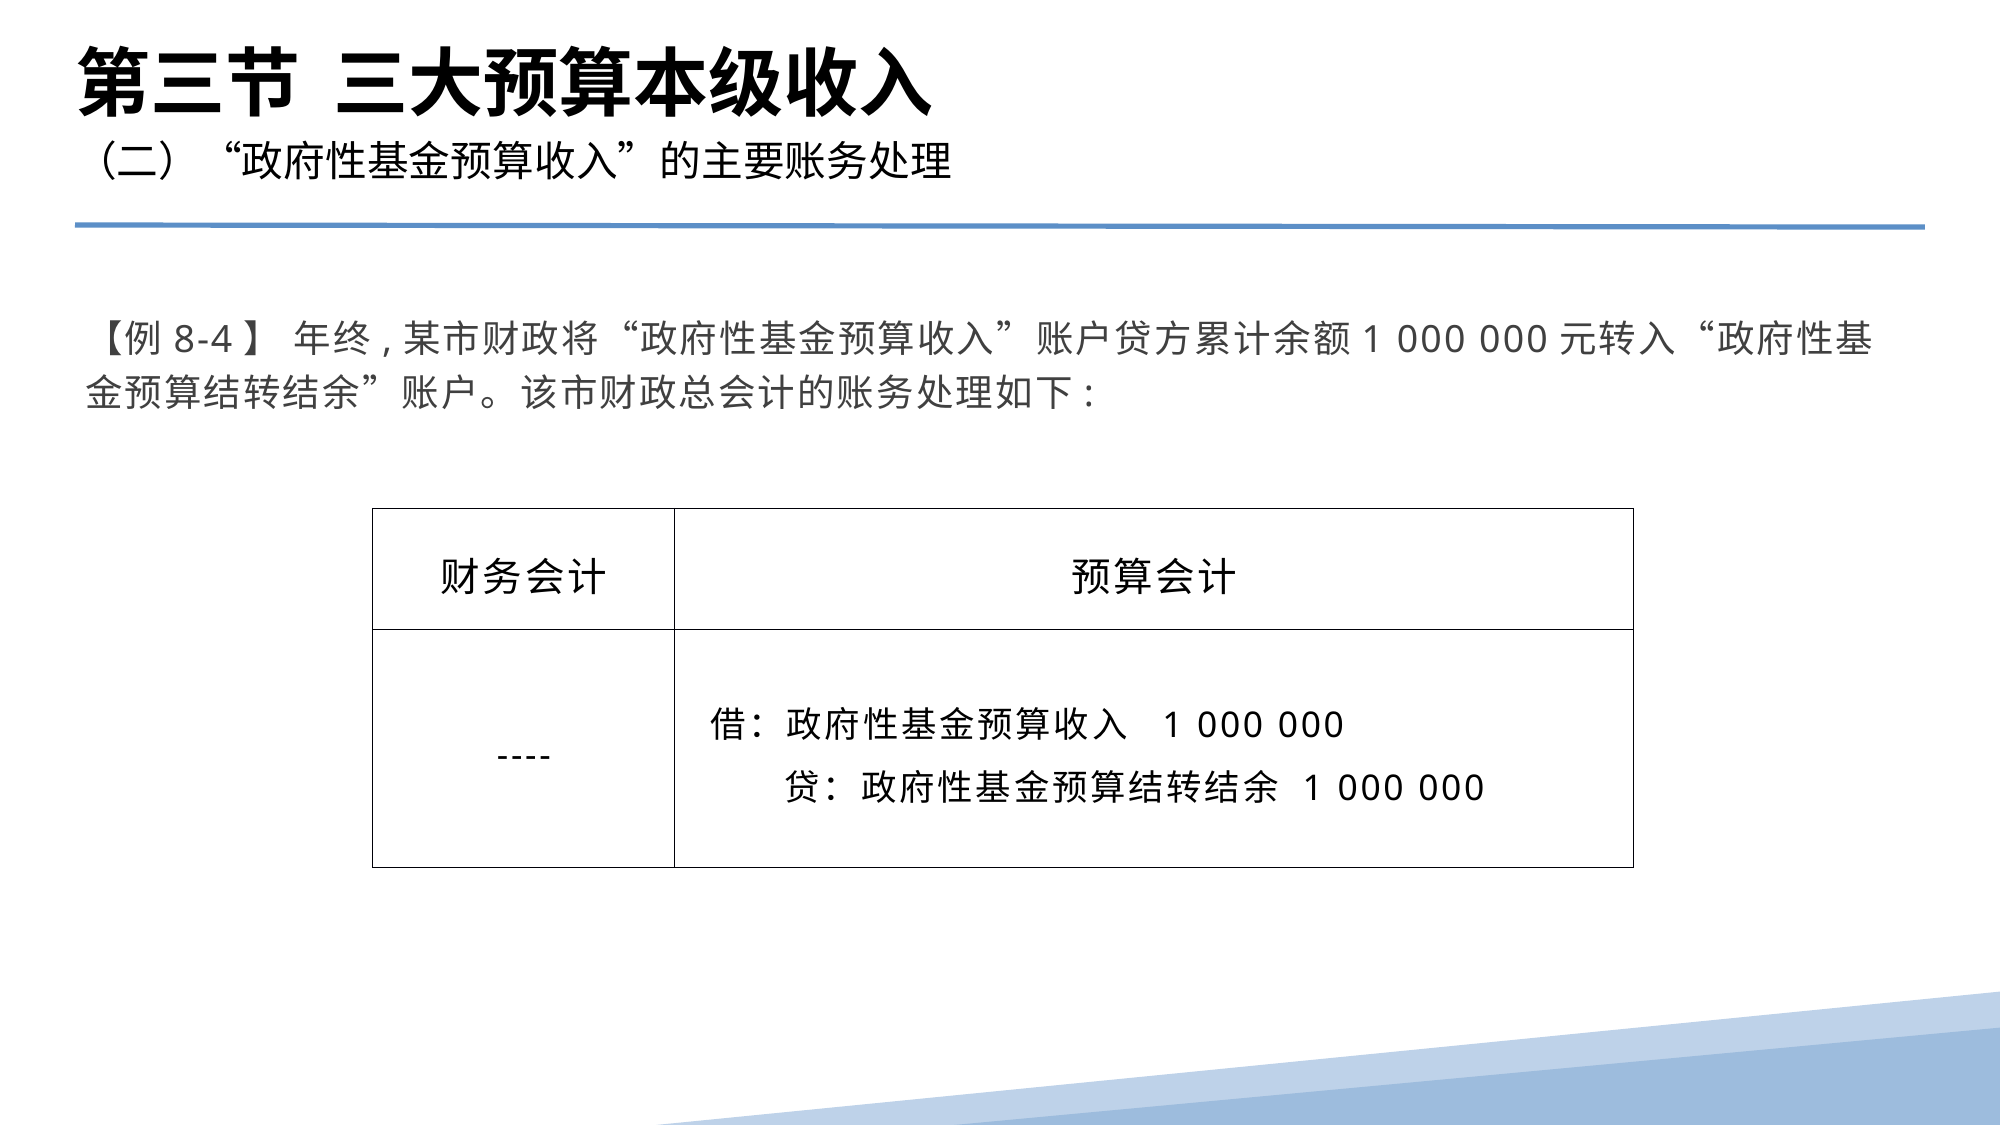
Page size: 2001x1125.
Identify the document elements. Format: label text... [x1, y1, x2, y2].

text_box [656, 991, 2000, 1125]
text_box 【例8-4】 年终,某市财政将“政府性基金预算收入”账户贷方累计余额1 000 000元转入“政府性基金预算结转结余”账户。该市财政总会计的账务处理如下: [75, 252, 1925, 468]
table_header 预算会计 [675, 509, 1633, 629]
table_cell 借：政府性基金预算收入 1 000 000 贷：政府性基金预算结转结余 1 000 000 [675, 630, 1633, 867]
table_header 财务会计 [373, 509, 674, 629]
text_box （二）“政府性基金预算收入”的主要账务处理 [75, 124, 1925, 200]
text_box 第三节 三大预算本级收入 [75, 24, 1925, 124]
table_cell ---- [373, 630, 674, 867]
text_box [74, 224, 1925, 228]
